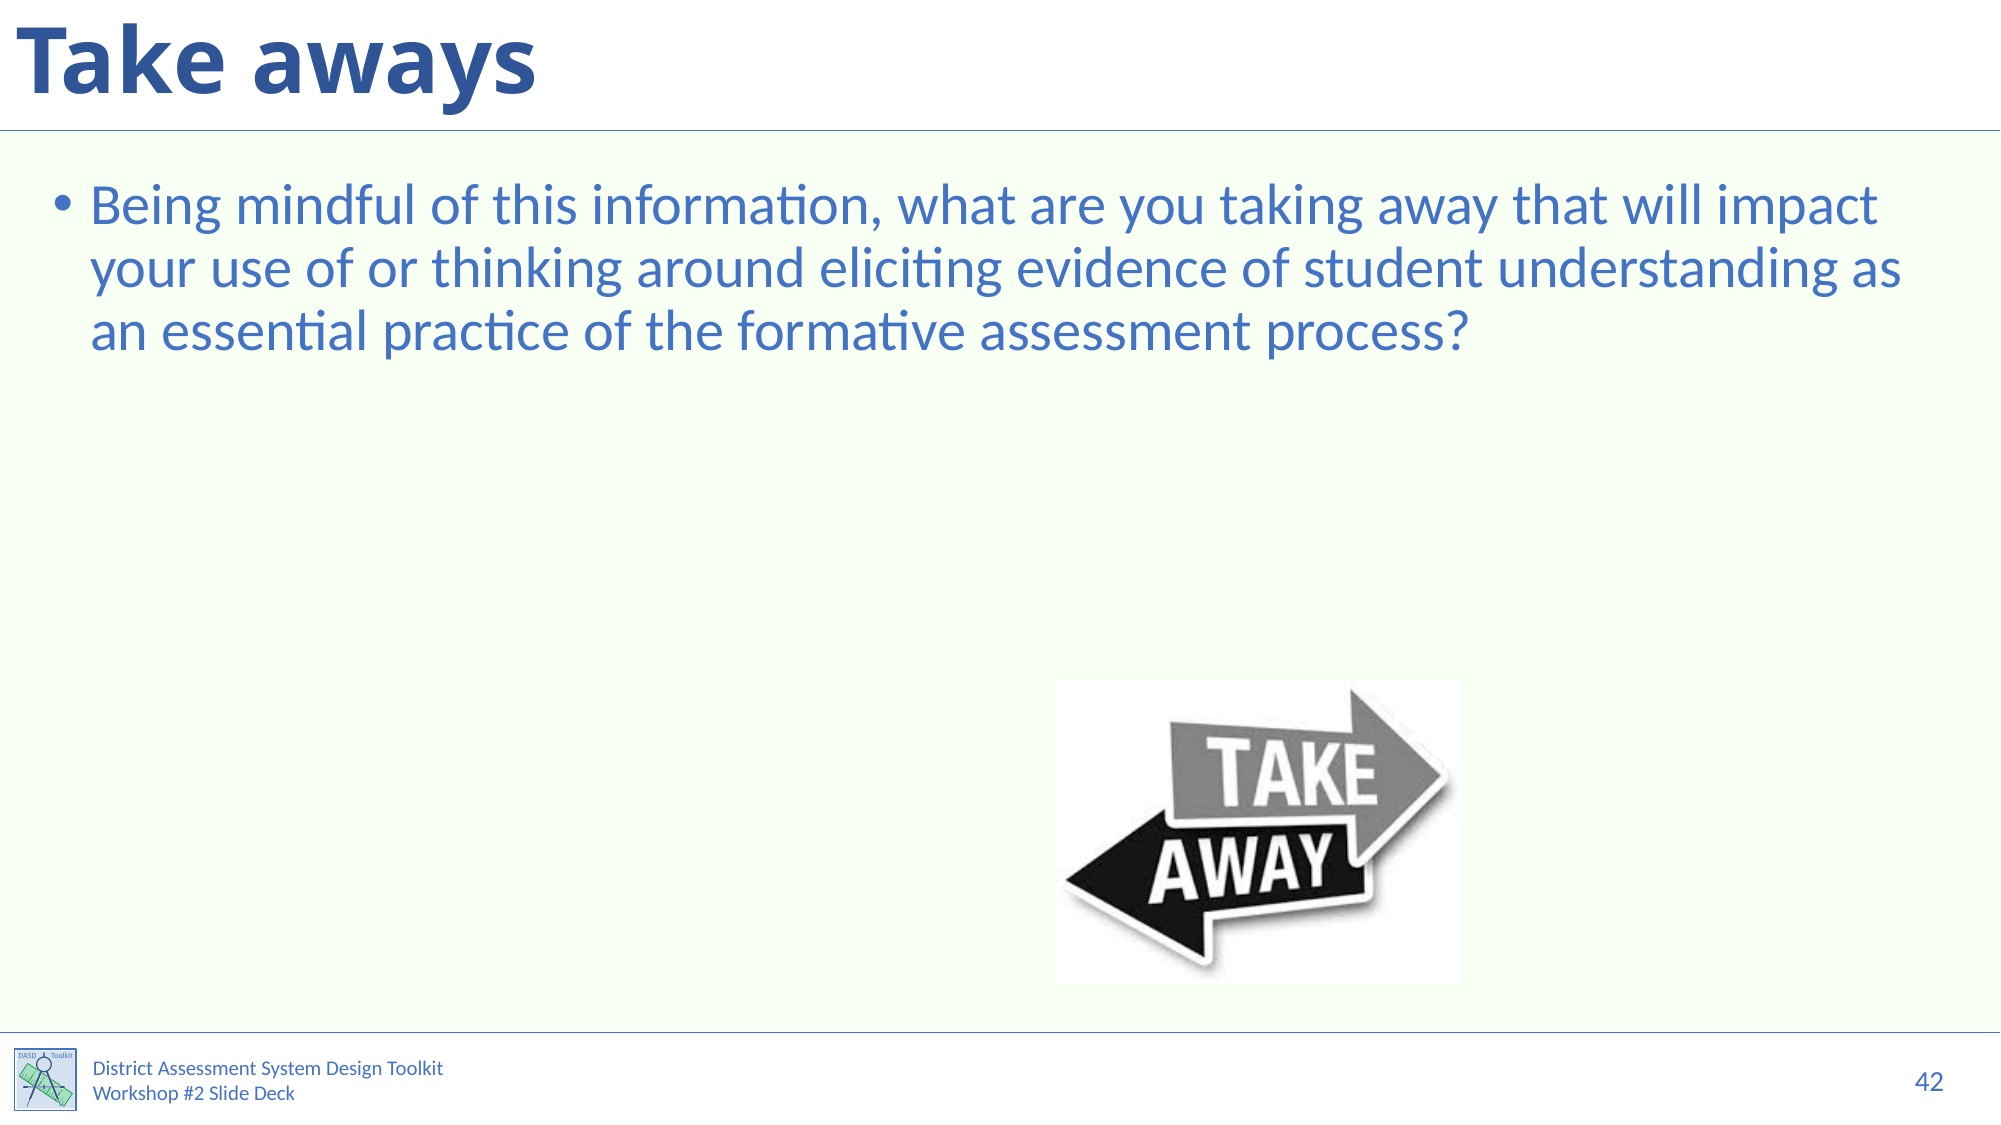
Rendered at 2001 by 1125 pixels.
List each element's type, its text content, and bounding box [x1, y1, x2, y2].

picture [1056, 680, 1462, 984]
picture [15, 1050, 75, 1110]
list Being mindful of this information, what are you taking away that will impact your use of or thinking around eliciting evidence of student understanding as an essential practice of the formative assessment process? [37, 166, 1962, 1002]
title Take aways [0, 0, 2000, 129]
